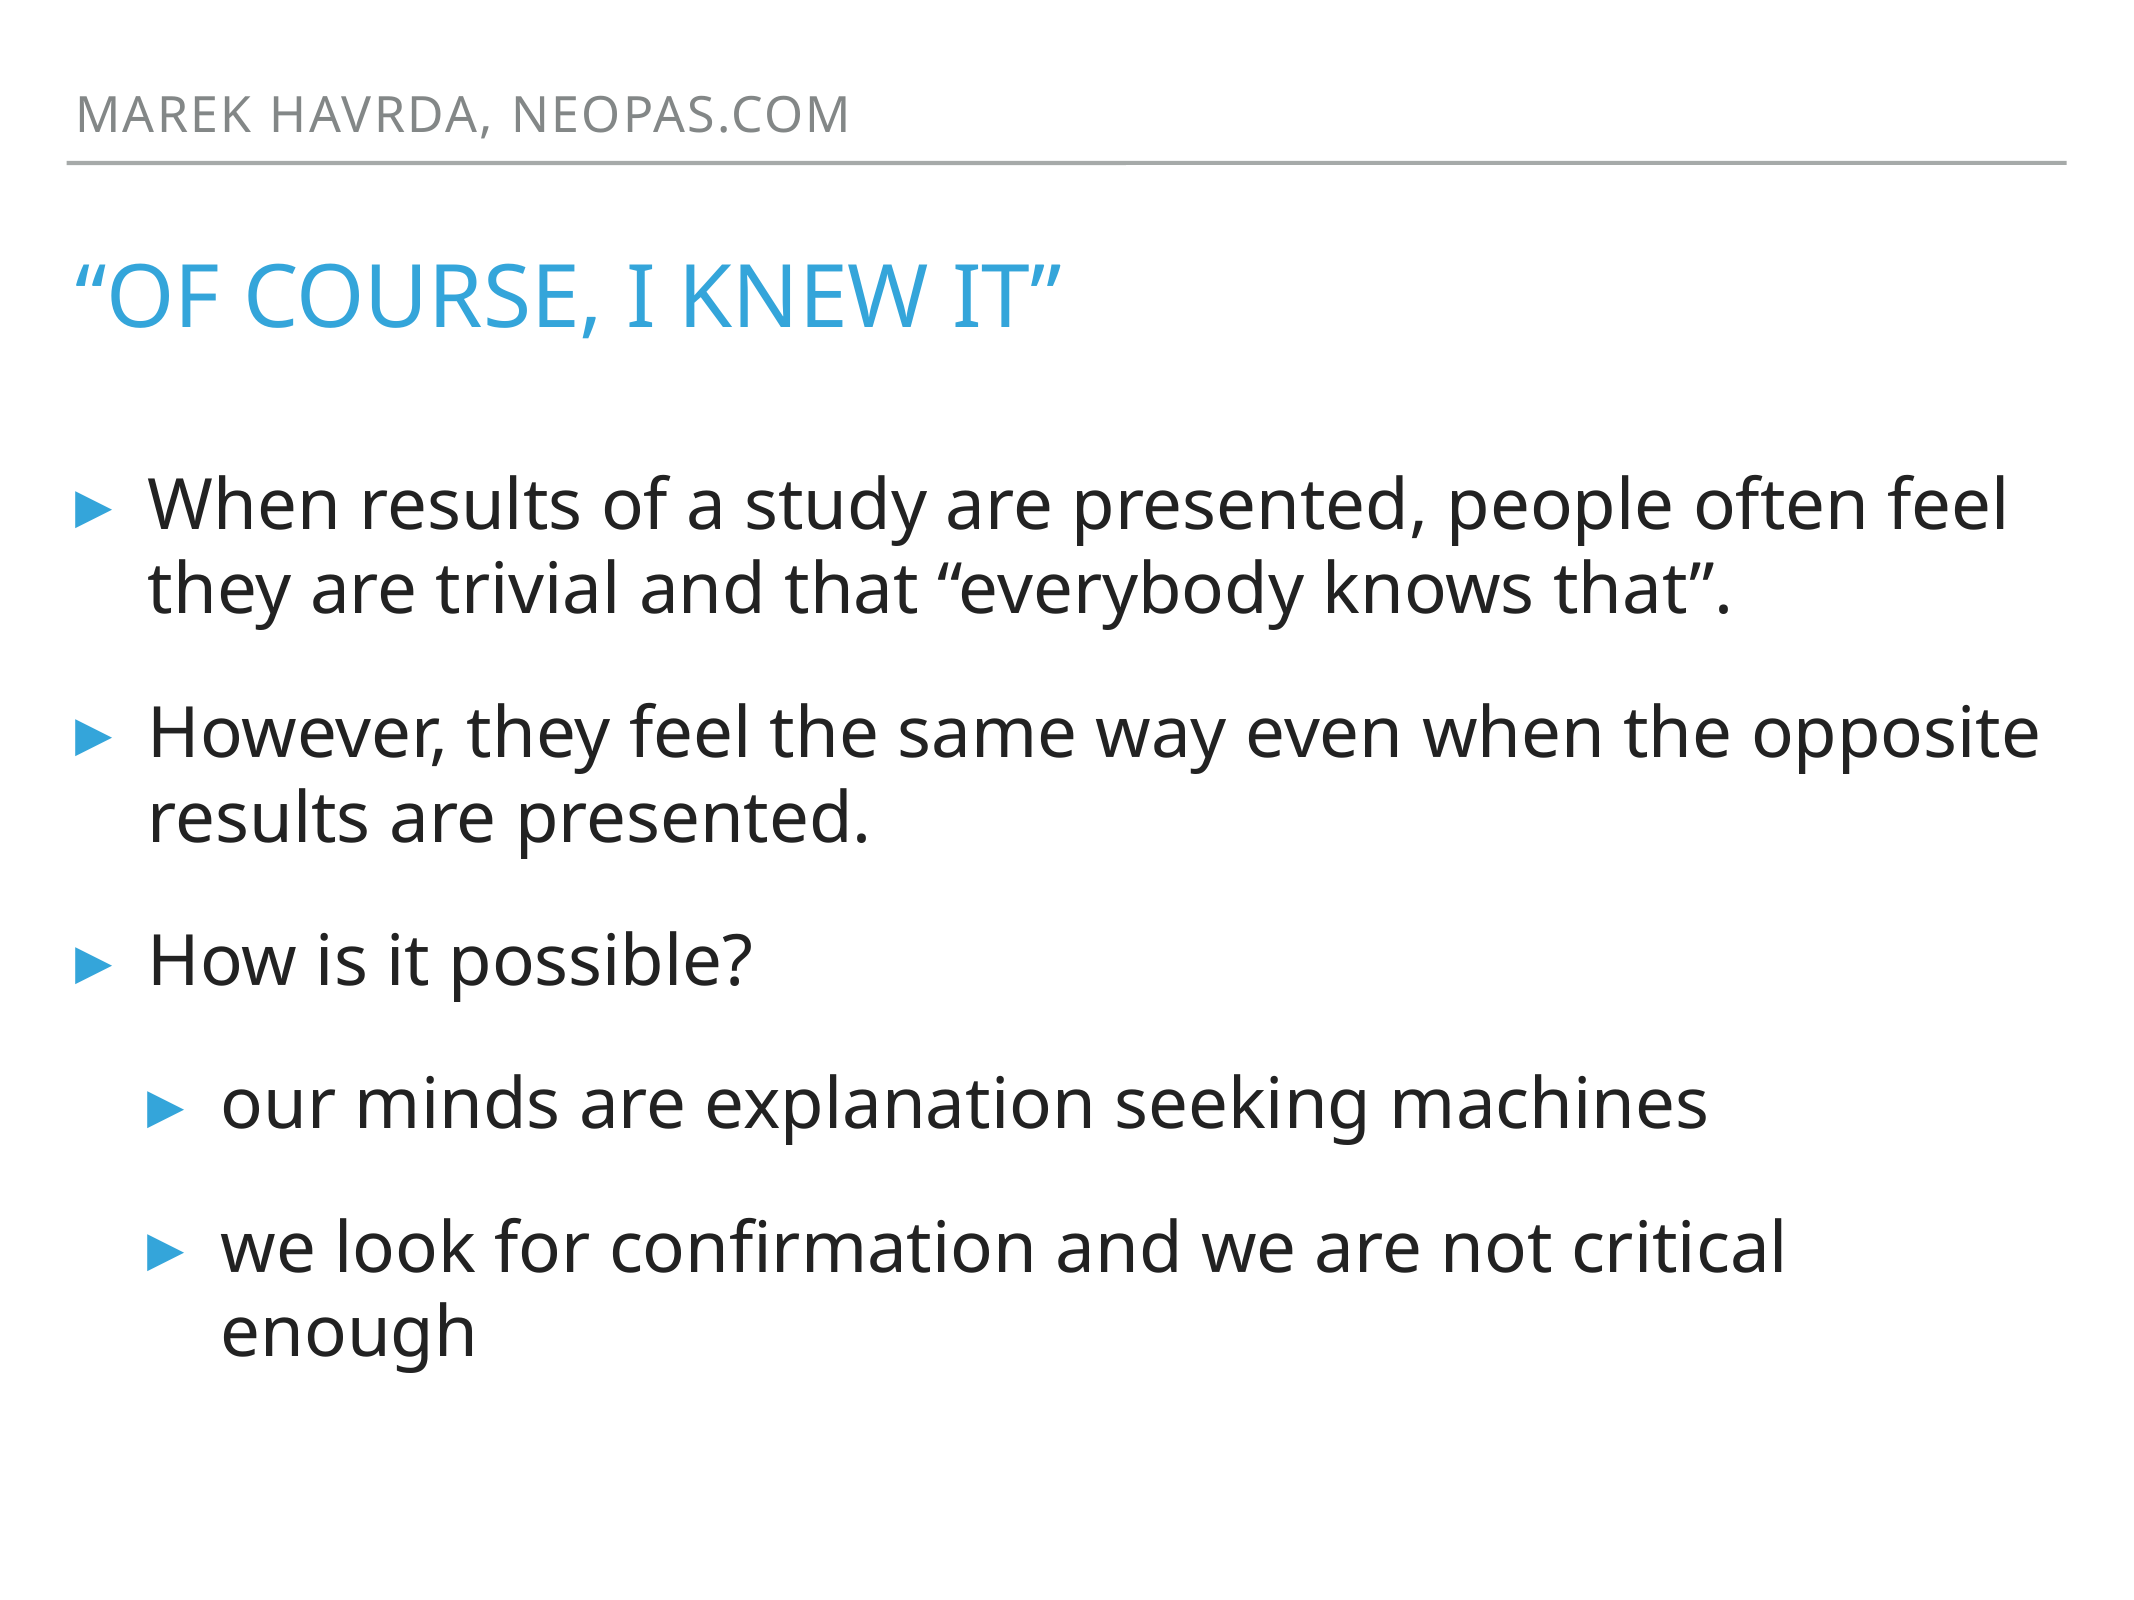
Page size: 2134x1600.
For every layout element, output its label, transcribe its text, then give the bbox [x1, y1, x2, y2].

title “Of course, i knew it” [66, 251, 2068, 372]
list When results of a study are presented, people often feel they are trivial and that “everybody knows that”. However, they feel the same way even when the opposite results are presented. How is it possible? our minds are explanation seeking machines we look for confirmation and we are not critical enough [66, 449, 2068, 1453]
list Marek havrda, neopas.com [66, 84, 1901, 151]
